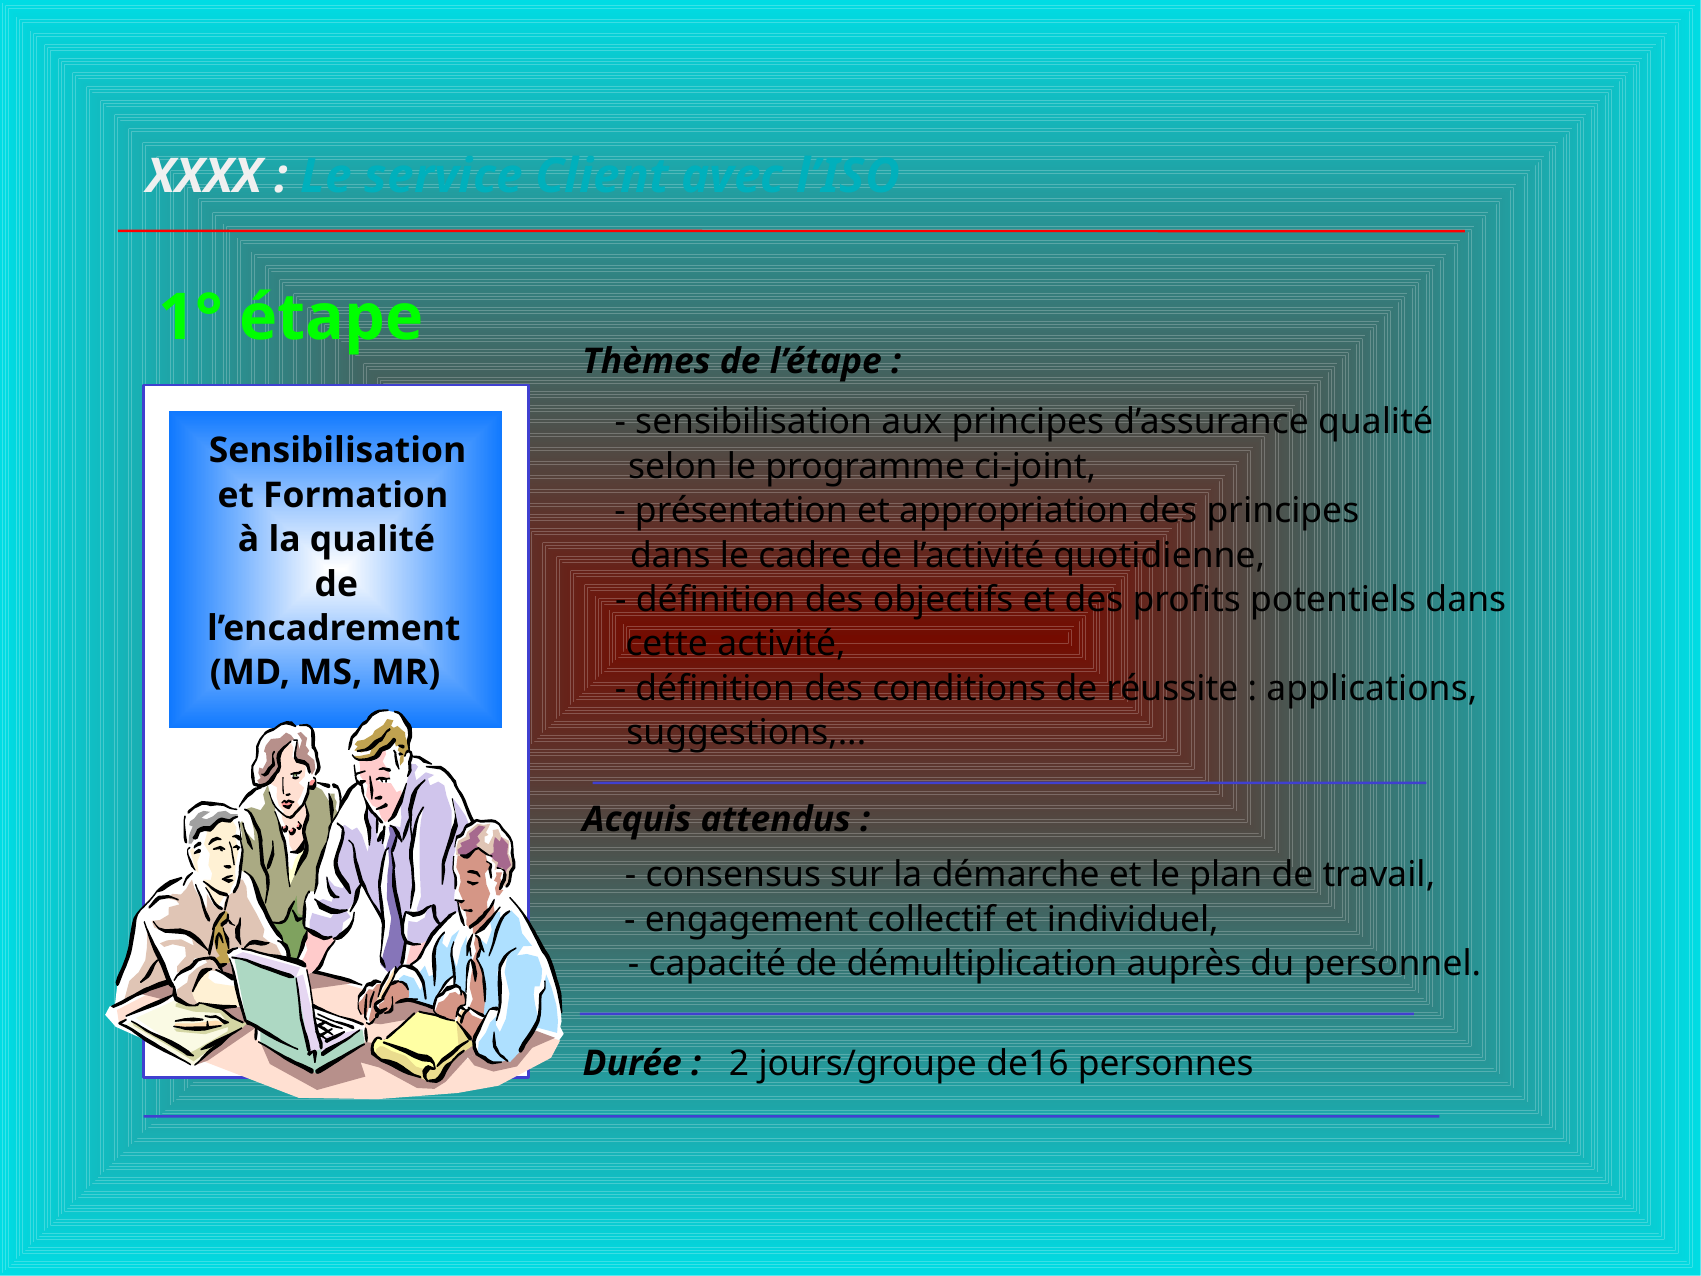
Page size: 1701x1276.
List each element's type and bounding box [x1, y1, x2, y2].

text_box [104, 145, 1468, 1117]
